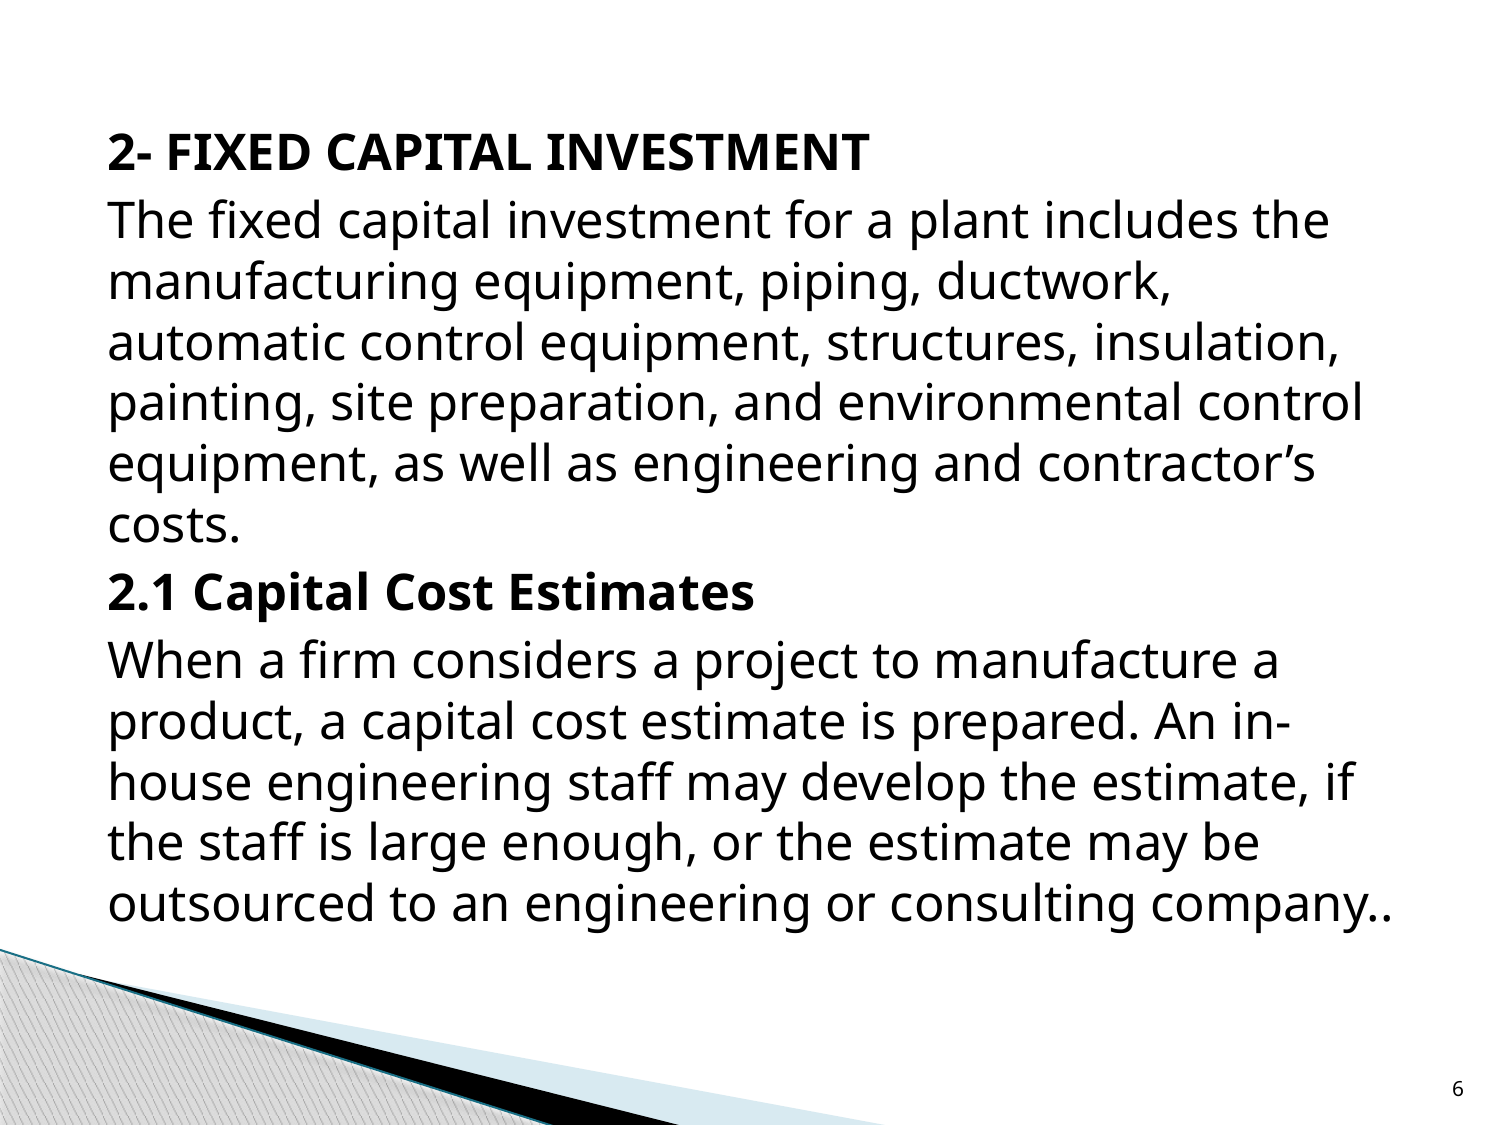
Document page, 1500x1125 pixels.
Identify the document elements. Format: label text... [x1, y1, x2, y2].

list 2- FIXED CAPITAL INVESTMENT The fixed capital investment for a plant includes the manufacturing equipment, piping, ductwork, automatic control equipment, structures, insulation, painting, site preparation, and environmental control equipment, as well as engineering and contractor’s costs. 2.1 Capital Cost Estimates When a firm considers a project to manufacture a product, a capital cost estimate is prepared. An in-house engineering staff may develop the estimate, if the staff is large enough, or the estimate may be outsourced to an engineering or consulting company.. [75, 112, 1425, 986]
slide_number 6 [1418, 1051, 1479, 1112]
